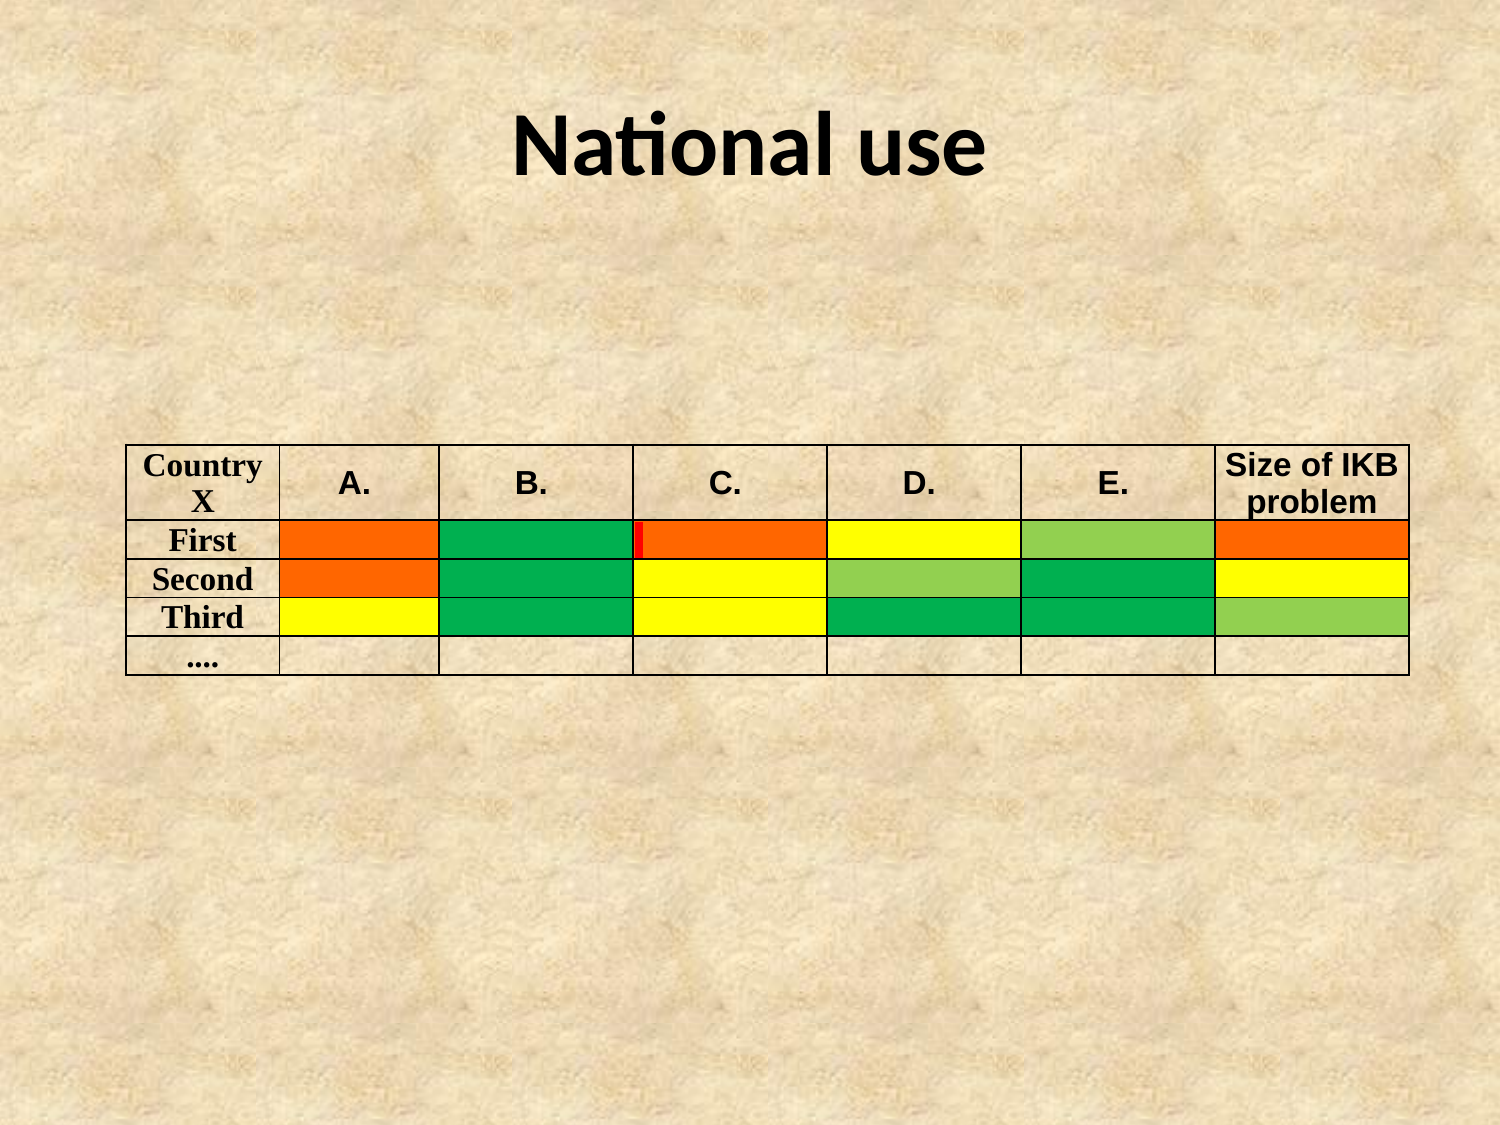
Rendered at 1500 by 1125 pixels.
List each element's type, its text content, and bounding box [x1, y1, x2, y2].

table_cell [634, 521, 826, 558]
table_cell [280, 637, 438, 674]
table_header C. [634, 446, 826, 519]
table_cell [828, 598, 1020, 635]
table_header D. [828, 446, 1020, 519]
table_cell [440, 521, 632, 558]
table_cell [1022, 521, 1214, 558]
table_cell [1216, 598, 1408, 635]
table_cell [828, 637, 1020, 674]
table_cell [1022, 598, 1214, 635]
table_cell [828, 521, 1020, 558]
table_cell First [127, 521, 279, 558]
table_header E. [1022, 446, 1214, 519]
table_cell [1216, 521, 1408, 558]
table_cell [440, 637, 632, 674]
table_cell [1216, 637, 1408, 674]
table_cell Second [127, 560, 279, 597]
table_cell [634, 598, 826, 635]
table_header Size of IKB problem [1216, 446, 1408, 519]
table_cell Third [127, 598, 279, 635]
table_cell [634, 560, 826, 597]
table_header Country X [127, 446, 279, 519]
table_header B. [440, 446, 632, 519]
table_cell [828, 560, 1020, 597]
table_cell [1022, 637, 1214, 674]
table_cell [634, 637, 826, 674]
table_cell [280, 560, 438, 597]
table_cell [440, 598, 632, 635]
table_cell [280, 598, 438, 635]
title National use [75, 45, 1425, 233]
table_cell [1022, 560, 1214, 597]
picture [0, 0, 1500, 1125]
table_cell [440, 560, 632, 597]
table_header A. [280, 446, 438, 519]
table_cell .... [127, 637, 279, 674]
table_cell [1216, 560, 1408, 597]
table_cell [280, 521, 438, 558]
